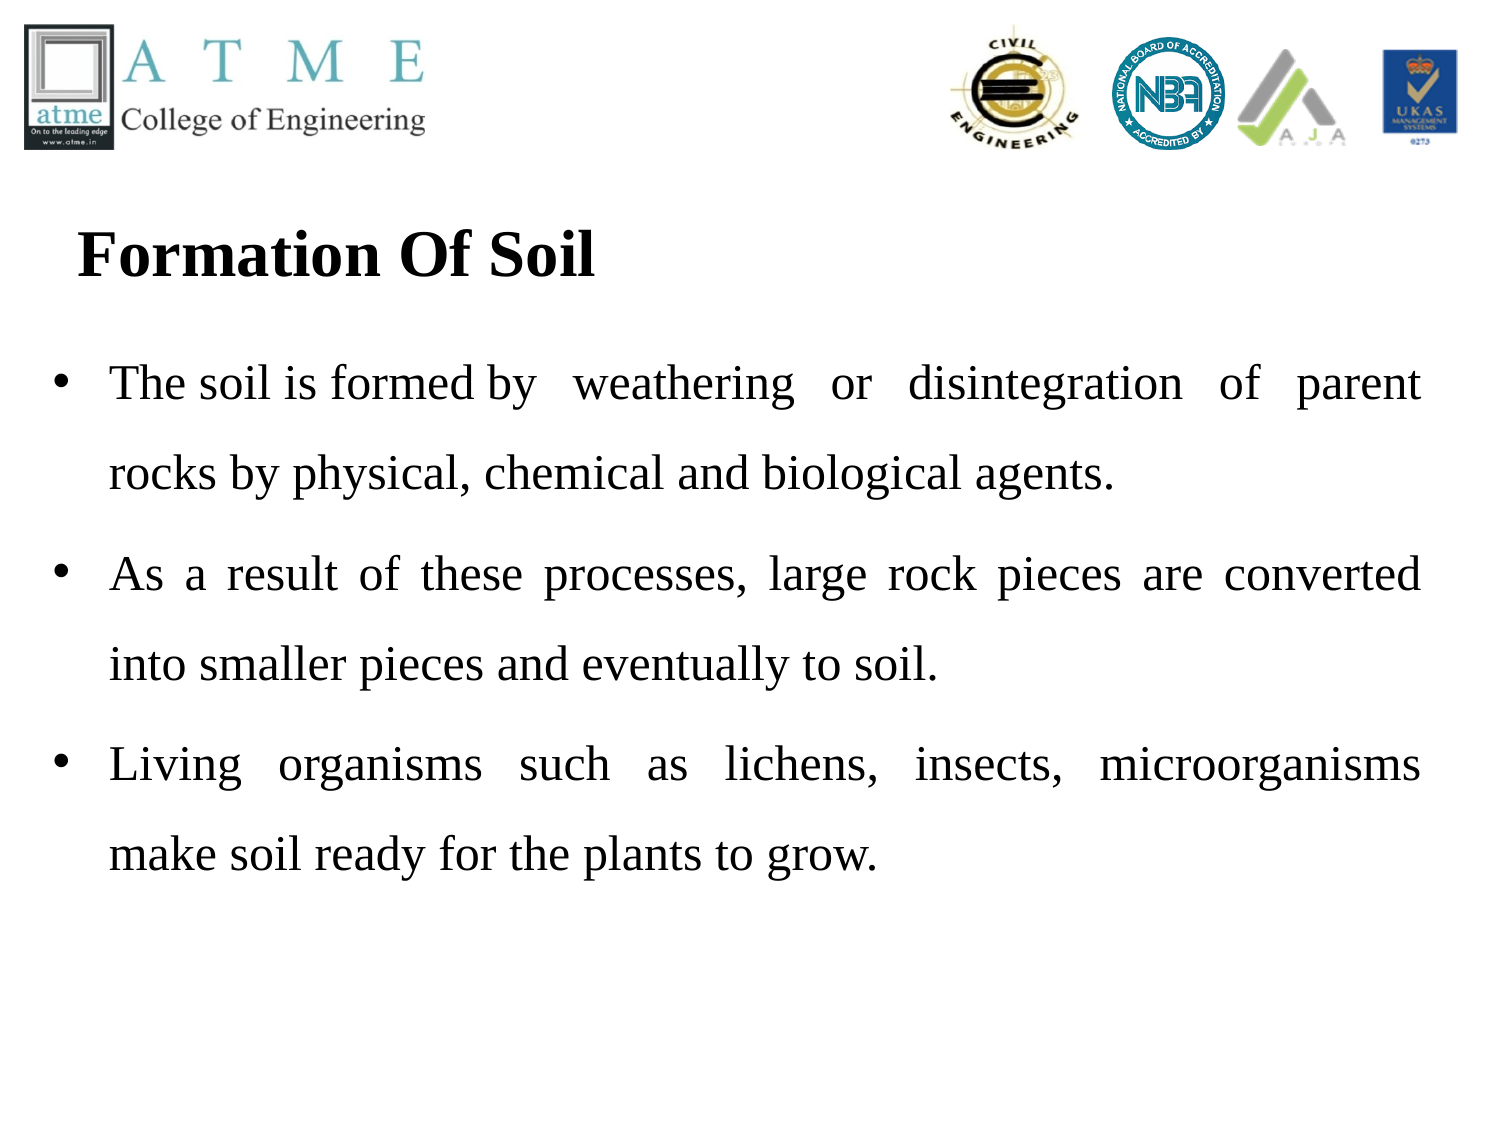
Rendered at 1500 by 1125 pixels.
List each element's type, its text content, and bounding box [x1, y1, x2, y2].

title Formation Of Soil [62, 187, 1413, 312]
picture [1237, 49, 1458, 146]
picture [24, 24, 425, 150]
picture [1179, 37, 1225, 79]
picture [1112, 37, 1213, 150]
list The soil is formed by weathering or disintegration of parent rocks by physical, chemical and biological agents. As a result of these processes, large rock pieces are converted into smaller pieces and eventually to soil. Living organisms such as lichens, insects, microorganisms make soil ready for the plants to grow. [37, 312, 1438, 1063]
picture [1184, 109, 1225, 150]
picture [1209, 103, 1218, 120]
picture [950, 24, 1080, 150]
